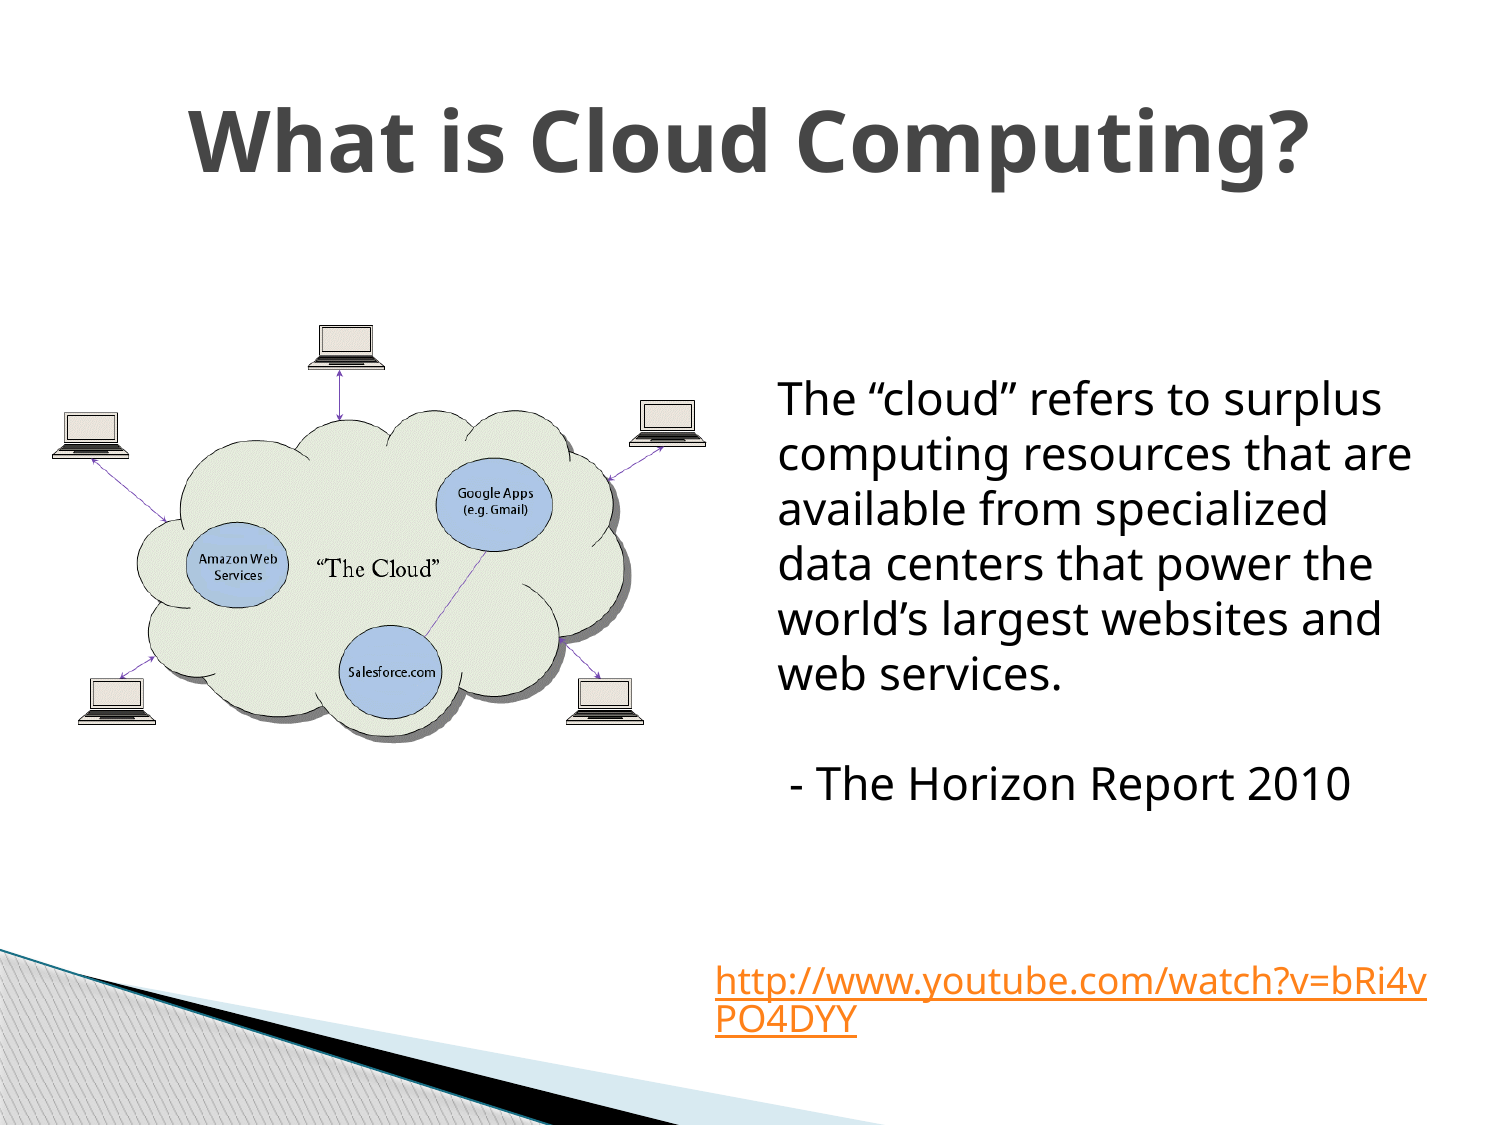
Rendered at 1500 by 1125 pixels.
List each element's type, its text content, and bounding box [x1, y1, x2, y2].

text_box http://www.youtube.com/watch?v=bRi4vPO4DYY [699, 949, 1450, 1061]
title What is Cloud Computing? [75, 45, 1425, 233]
picture [49, 312, 710, 751]
text_box The “cloud” refers to surplus computing resources that are available from specialized data centers that power the world’s largest websites and web services. - The Horizon Report 2010 [762, 362, 1450, 817]
